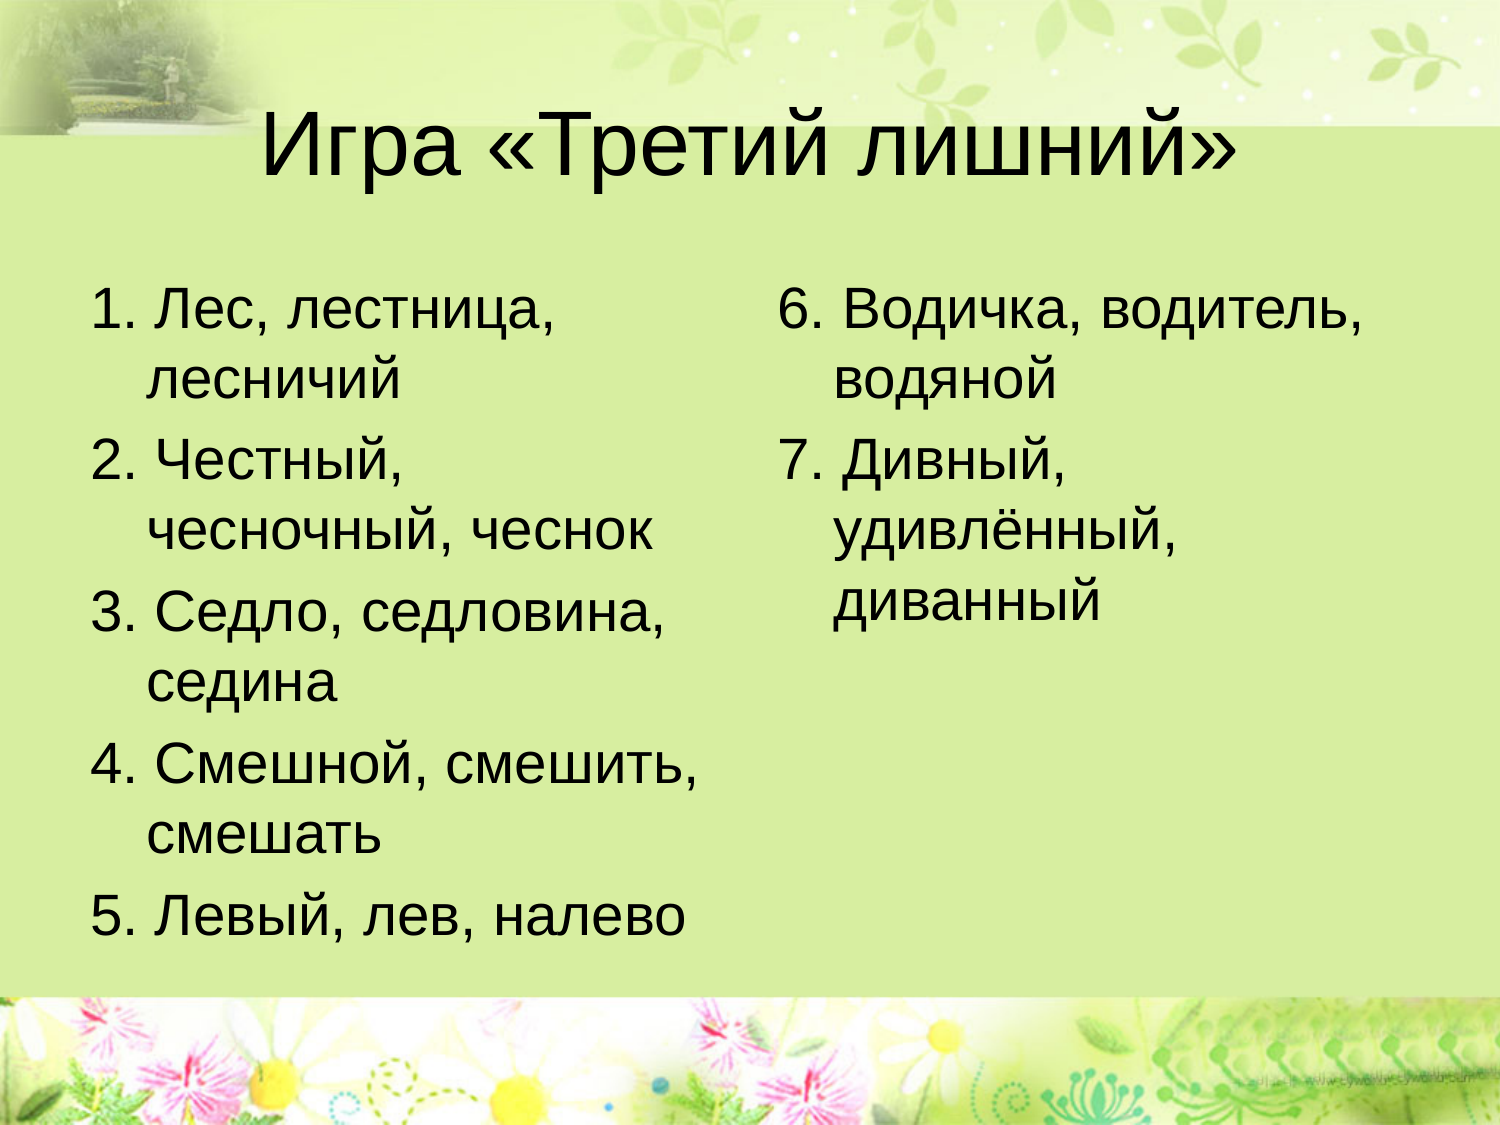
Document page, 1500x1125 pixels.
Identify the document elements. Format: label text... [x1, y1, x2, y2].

picture [0, 0, 1500, 1125]
list 1. Лес, лестница, лесничий 2. Честный, чесночный, чеснок 3. Седло, седловина, седина 4. Смешной, смешить, смешать 5. Левый, лев, налево [74, 262, 738, 1006]
list 6. Водичка, водитель, водяной 7. Дивный, удивлённый, диванный [762, 262, 1426, 1006]
title Игра «Третий лишний» [74, 44, 1426, 233]
